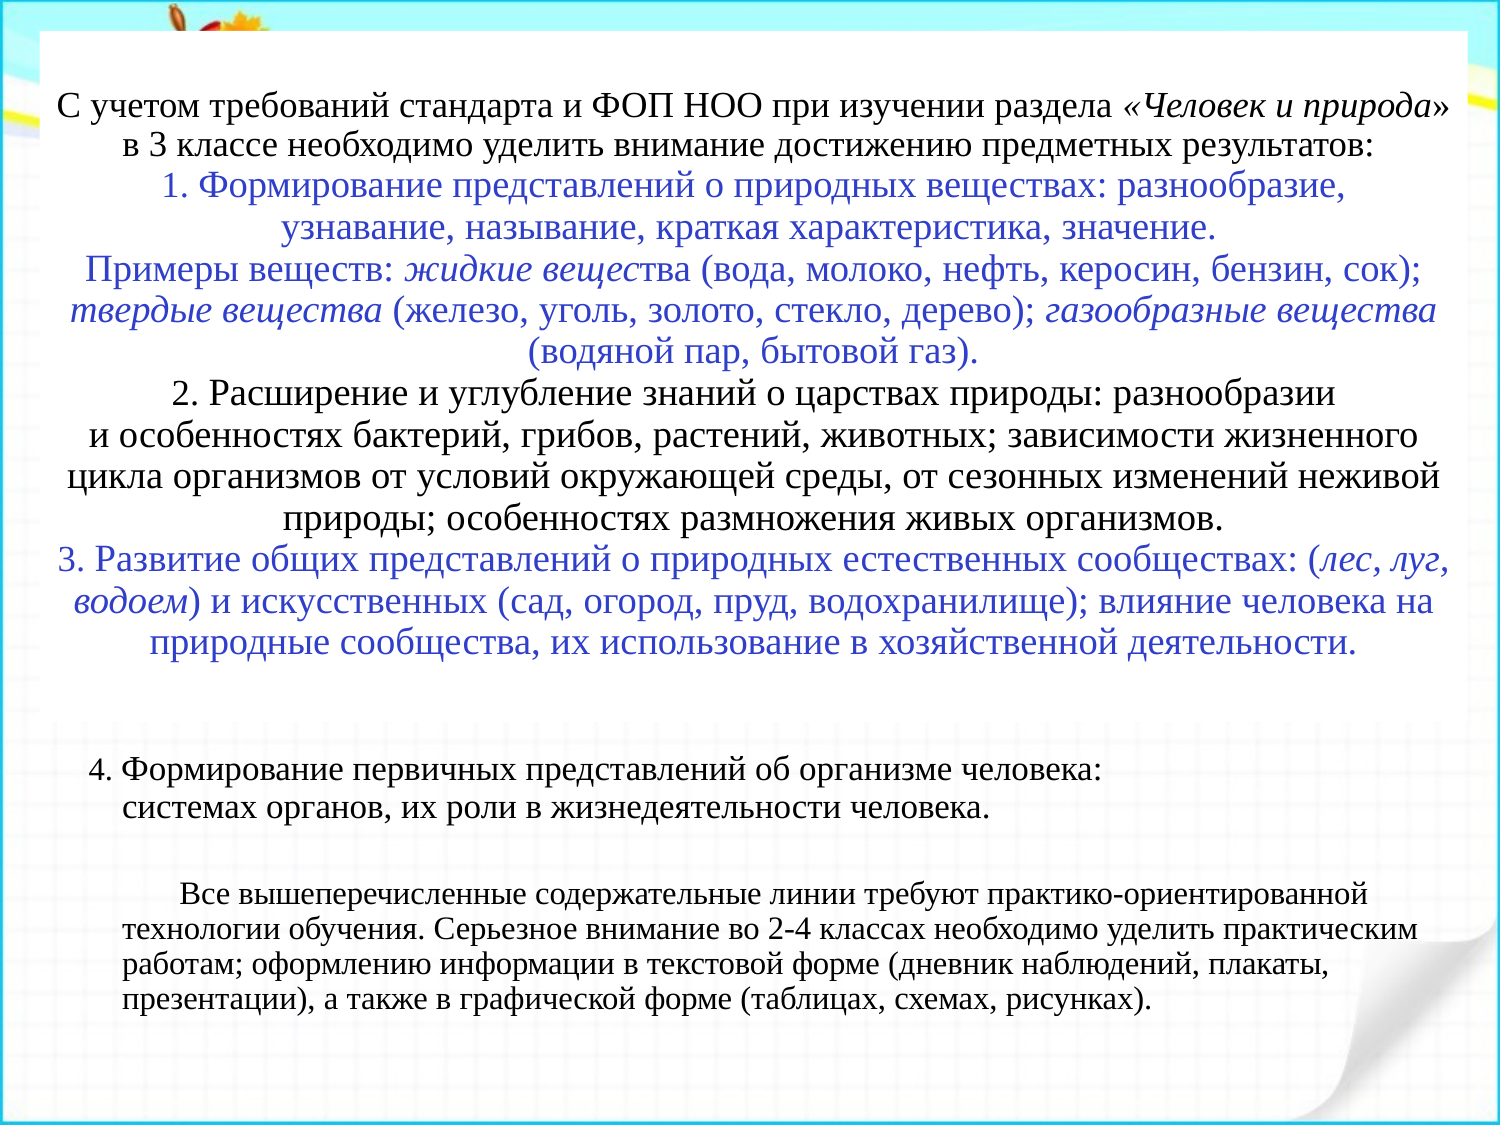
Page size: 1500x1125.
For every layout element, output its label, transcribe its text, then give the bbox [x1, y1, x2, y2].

list 4. Формирование первичных представлений об организме человека: системах органов, их роли в жизнедеятельности человека. Все вышеперечисленные содержательные линии требуют практико-ориентированной технологии обучения. Серьезное внимание во 2-4 классах необходимо уделить практическим работам; оформлению информации в текстовой форме (дневник наблюдений, плакаты, презентации), а также в графической форме (таблицах, схемах, рисунках). [73, 742, 1440, 1089]
title С учетом требований стандарта и ФОП НОО при изучении раздела «Человек и природа» в 3 классе необходимо уделить внимание достижению предметных результатов: 1. Формирование представлений о природных веществах: разнообразие, узнавание, называние, краткая характеристика, значение. Примеры веществ: жидкие вещества (вода, молоко, нефть, керосин, бензин, сок); твердые вещества (железо, уголь, золото, стекло, дерево); газообразные вещества (водяной пар, бытовой газ). 2. Расширение и углубление знаний о царствах природы: разнообразии и особенностях бактерий, грибов, растений, животных; зависимости жизненного цикла организмов от условий окружающей среды, от сезонных изменений неживой природы; особенностях размножения живых организмов. 3. Развитие общих представлений о природных естественных сообществах: (лес, луг, водоем) и искусственных (сад, огород, пруд, водохранилище); влияние человека на природные сообщества, их использование в хозяйственной деятельности. [39, 30, 1468, 723]
picture [0, 0, 1500, 1125]
